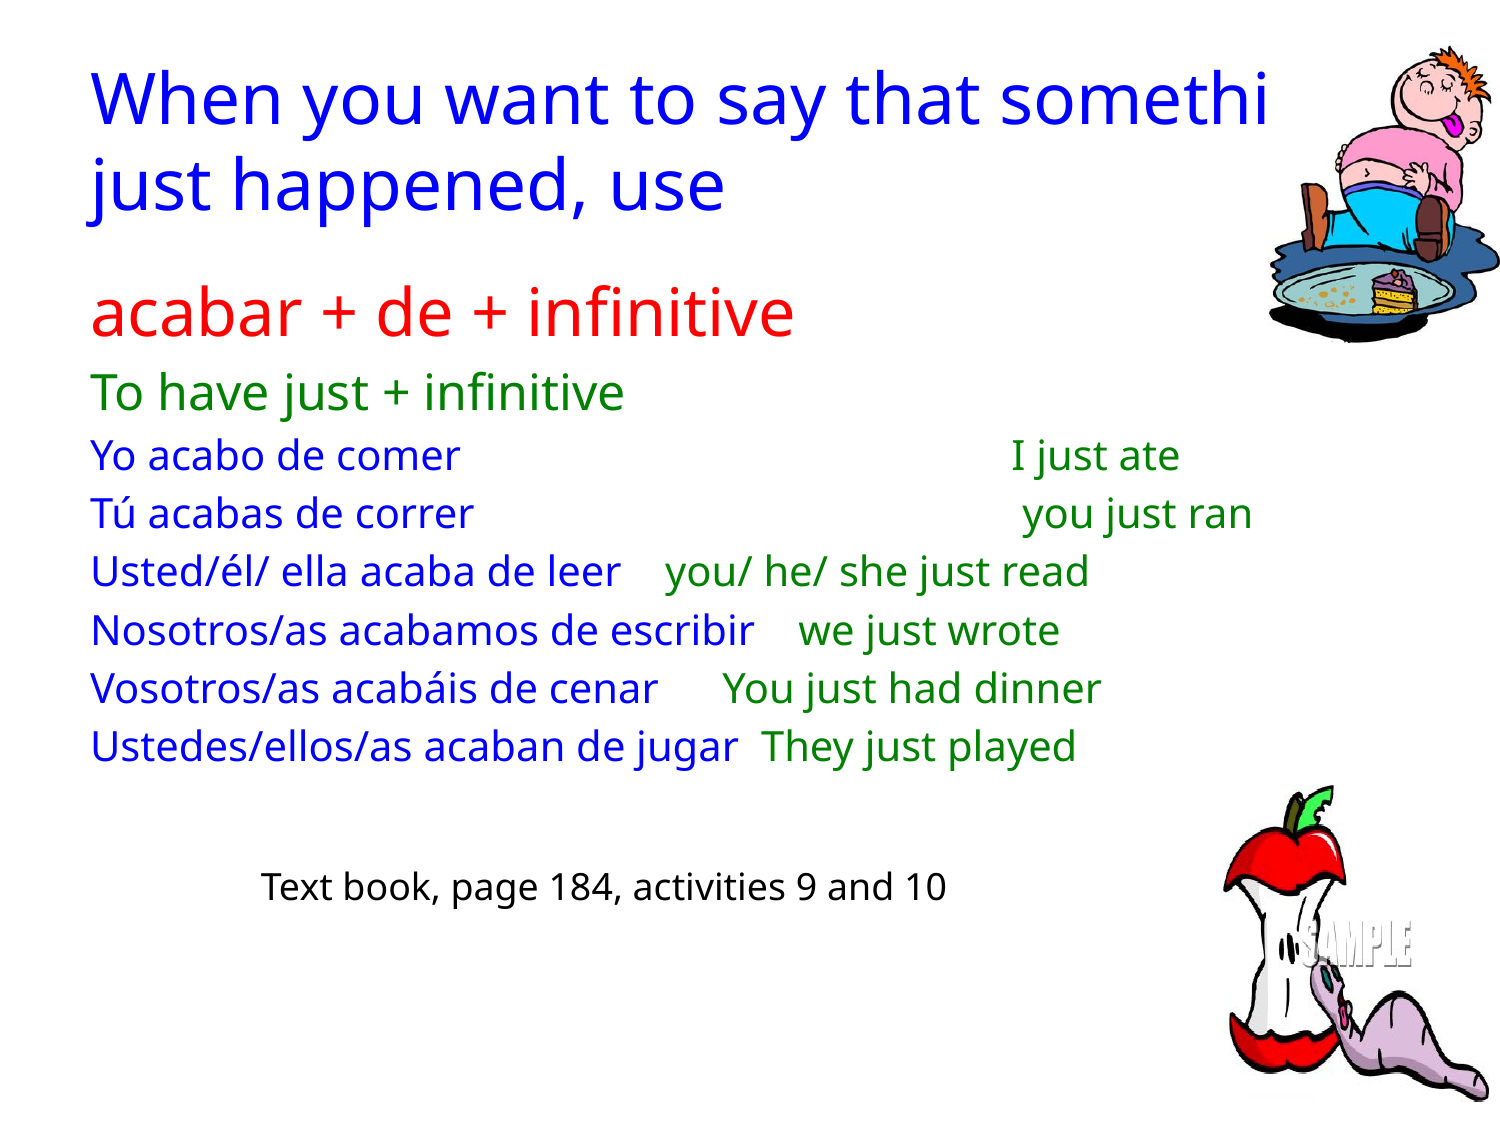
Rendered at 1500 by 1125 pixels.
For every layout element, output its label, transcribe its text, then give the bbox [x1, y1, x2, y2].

title When you want to say that something just happened, use [75, 45, 1265, 233]
text_box Text book, page 184, activities 9 and 10 [246, 855, 963, 916]
picture [1267, 44, 1500, 345]
picture [1223, 784, 1489, 1102]
list acabar + de + infinitive To have just + infinitive Yo acabo de comer I just ate Tú acabas de correr you just ran Usted/él/ ella acaba de leer you/ he/ she just read Nosotros/as acabamos de escribir we just wrote Vosotros/as acabáis de cenar You just had dinner Ustedes/ellos/as acaban de jugar They just played [75, 262, 1452, 1005]
